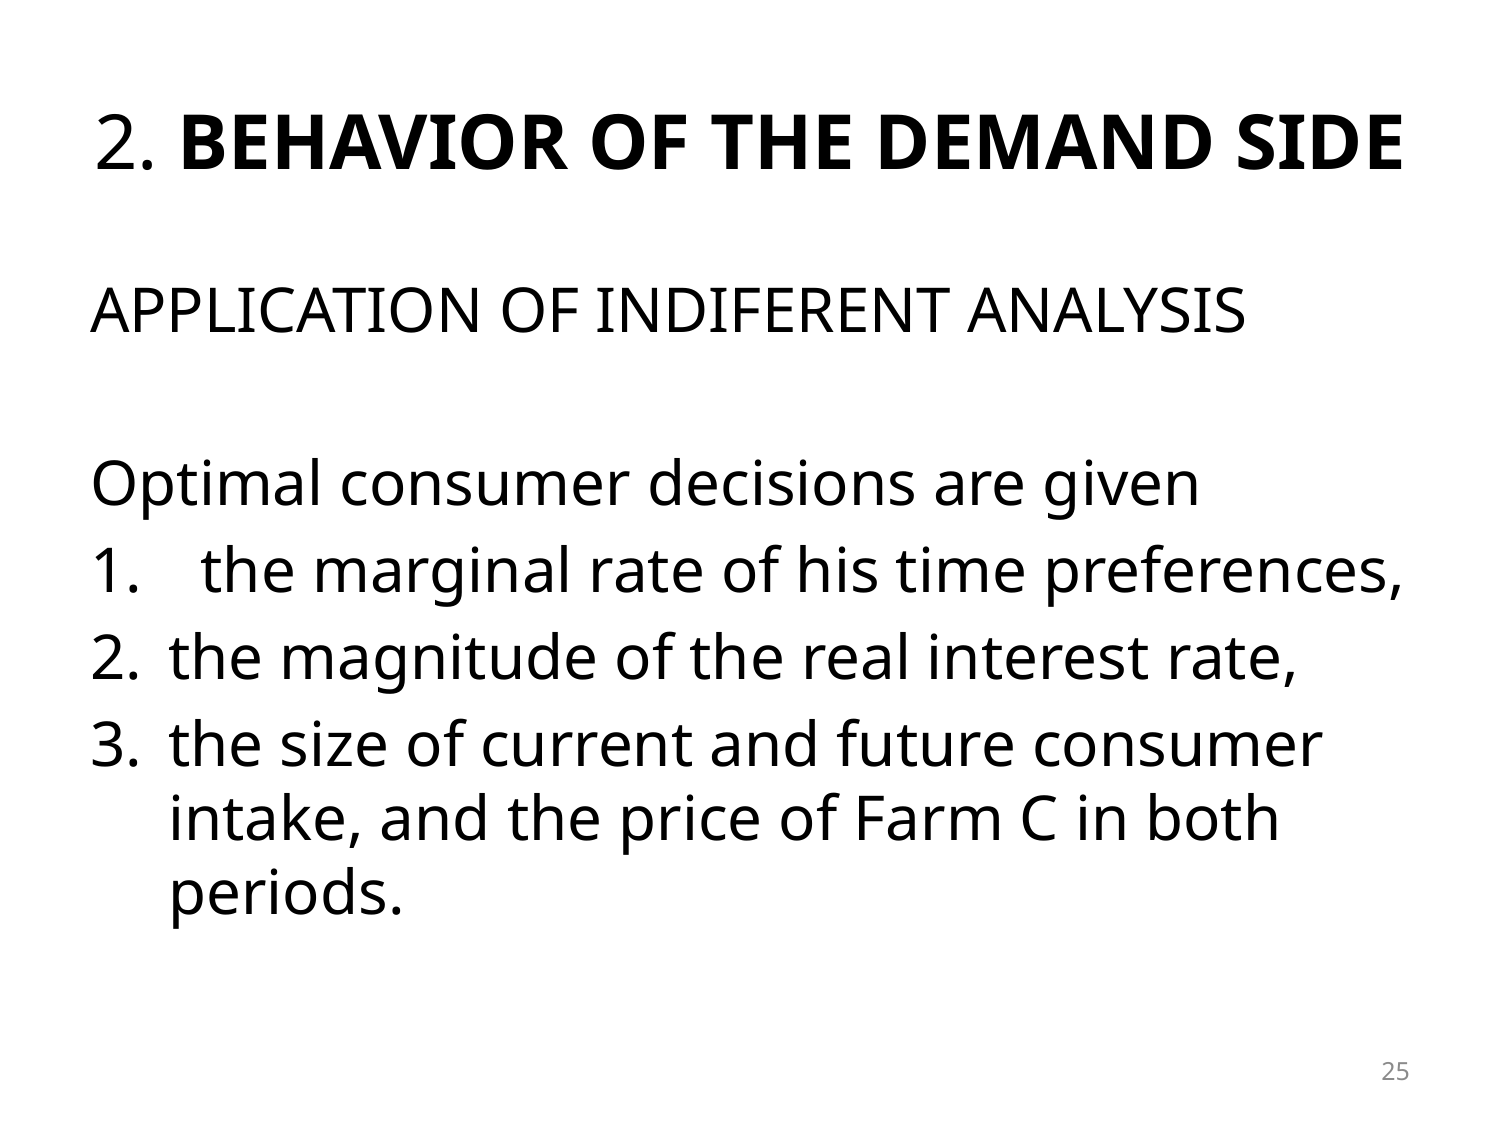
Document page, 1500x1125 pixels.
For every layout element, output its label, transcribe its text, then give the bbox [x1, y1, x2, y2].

title 2. behavior of the demand side [75, 45, 1425, 233]
slide_number 25 [1074, 1042, 1425, 1103]
list APPLICATION OF INDIFERENT ANALYSIS Optimal consumer decisions are given the marginal rate of his time preferences, the magnitude of the real interest rate, the size of current and future consumer intake, and the price of Farm C in both periods. [75, 262, 1425, 1005]
